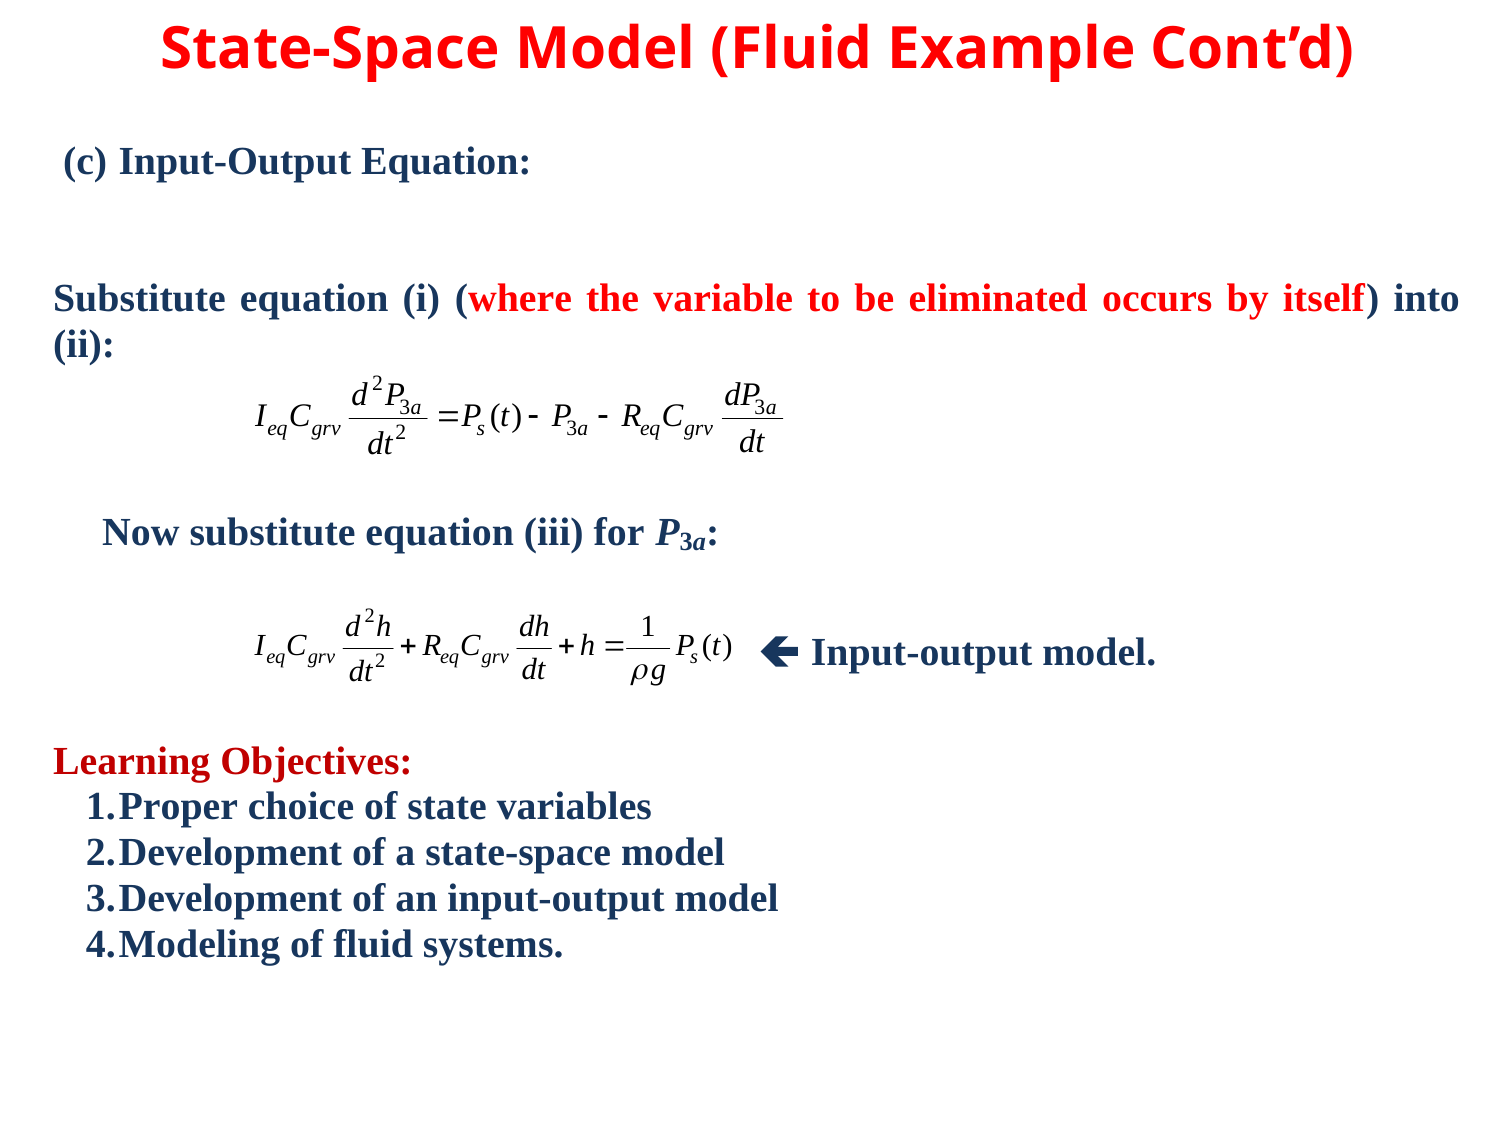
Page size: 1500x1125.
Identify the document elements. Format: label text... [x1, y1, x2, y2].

text_box [0, 0, 1500, 74]
text_box State-Space Model (Fluid Example Cont’d) [88, 76, 1427, 88]
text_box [52, 137, 1460, 1091]
